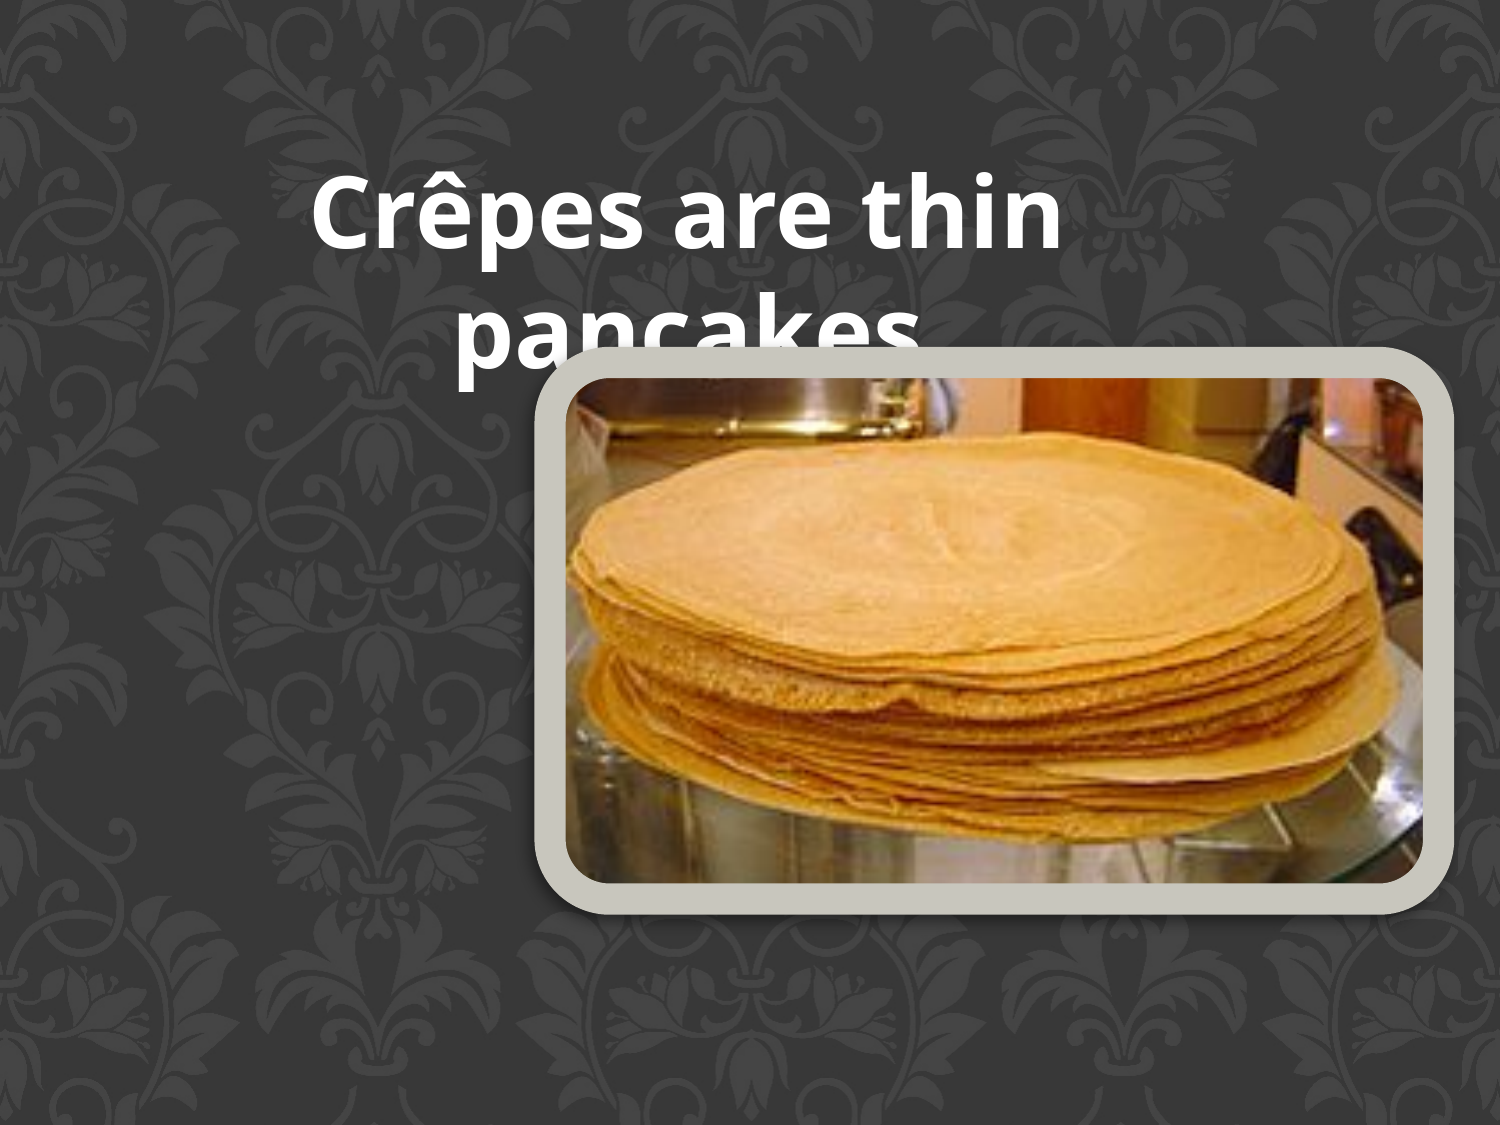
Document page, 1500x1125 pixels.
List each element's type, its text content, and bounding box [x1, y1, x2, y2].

text_box Crêpes are thin pancakes [187, 140, 1188, 396]
picture [549, 362, 1439, 900]
